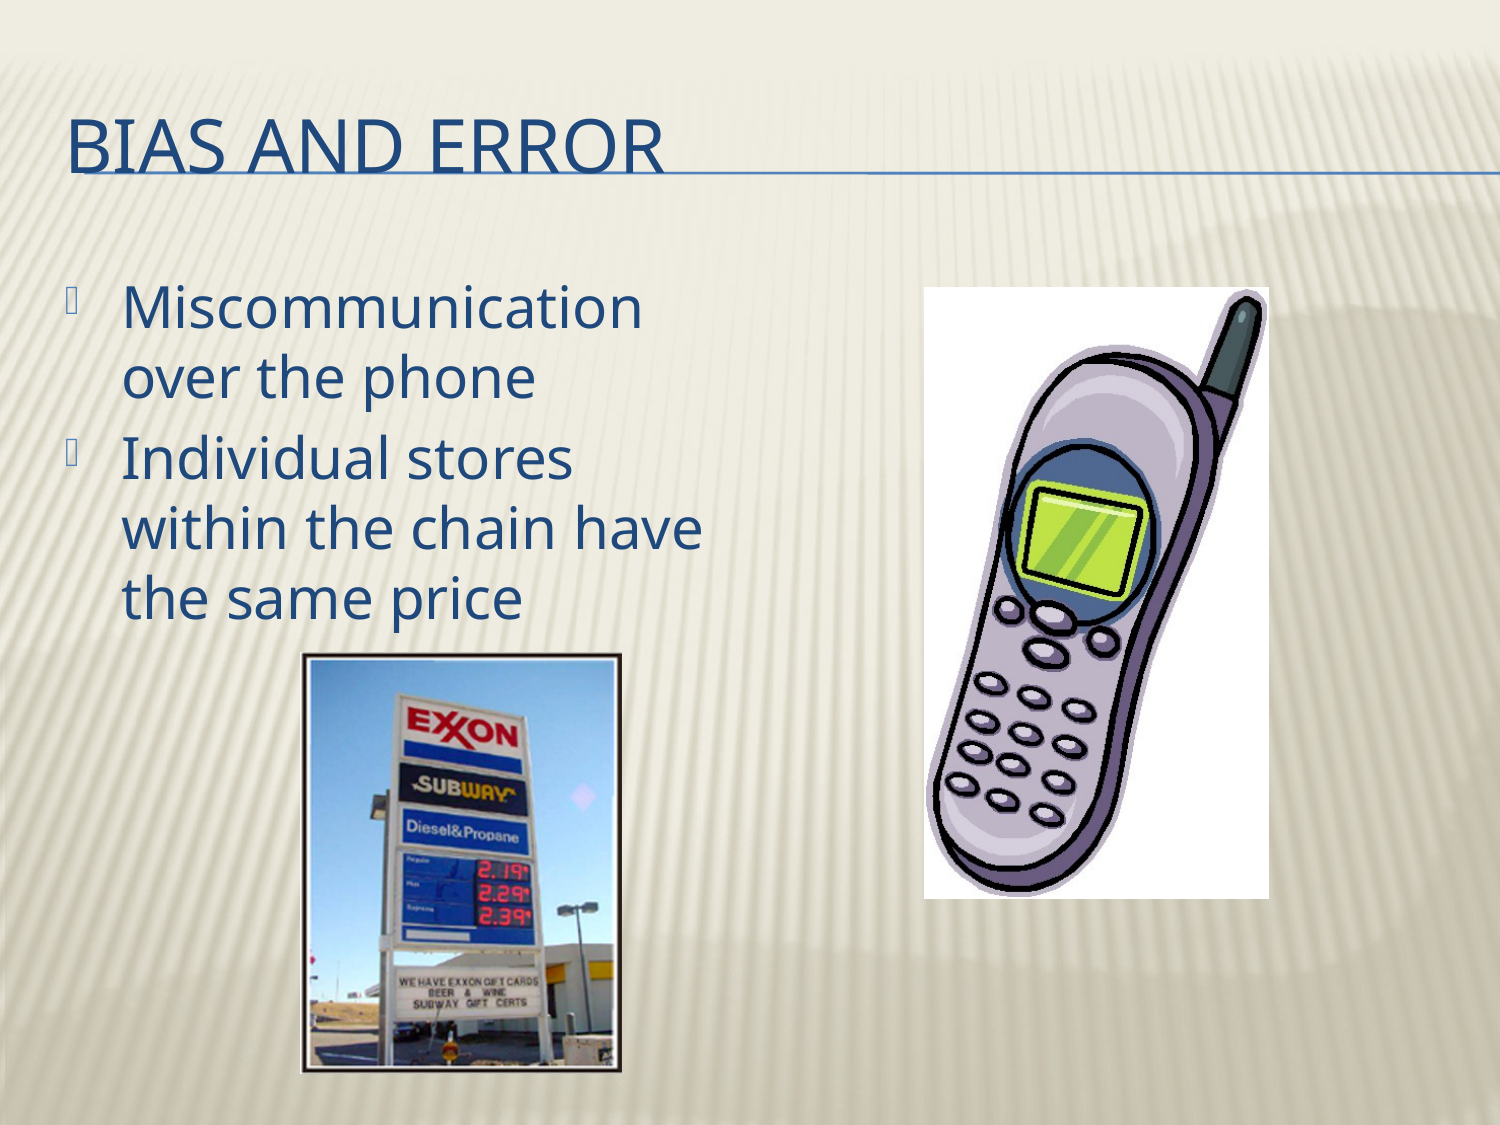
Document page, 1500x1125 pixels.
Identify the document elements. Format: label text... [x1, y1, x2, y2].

picture [299, 652, 622, 1074]
picture [924, 287, 1270, 899]
list Miscommunication over the phone Individual stores within the chain have the same price [50, 262, 738, 1038]
title Bias and error [49, 75, 1475, 213]
